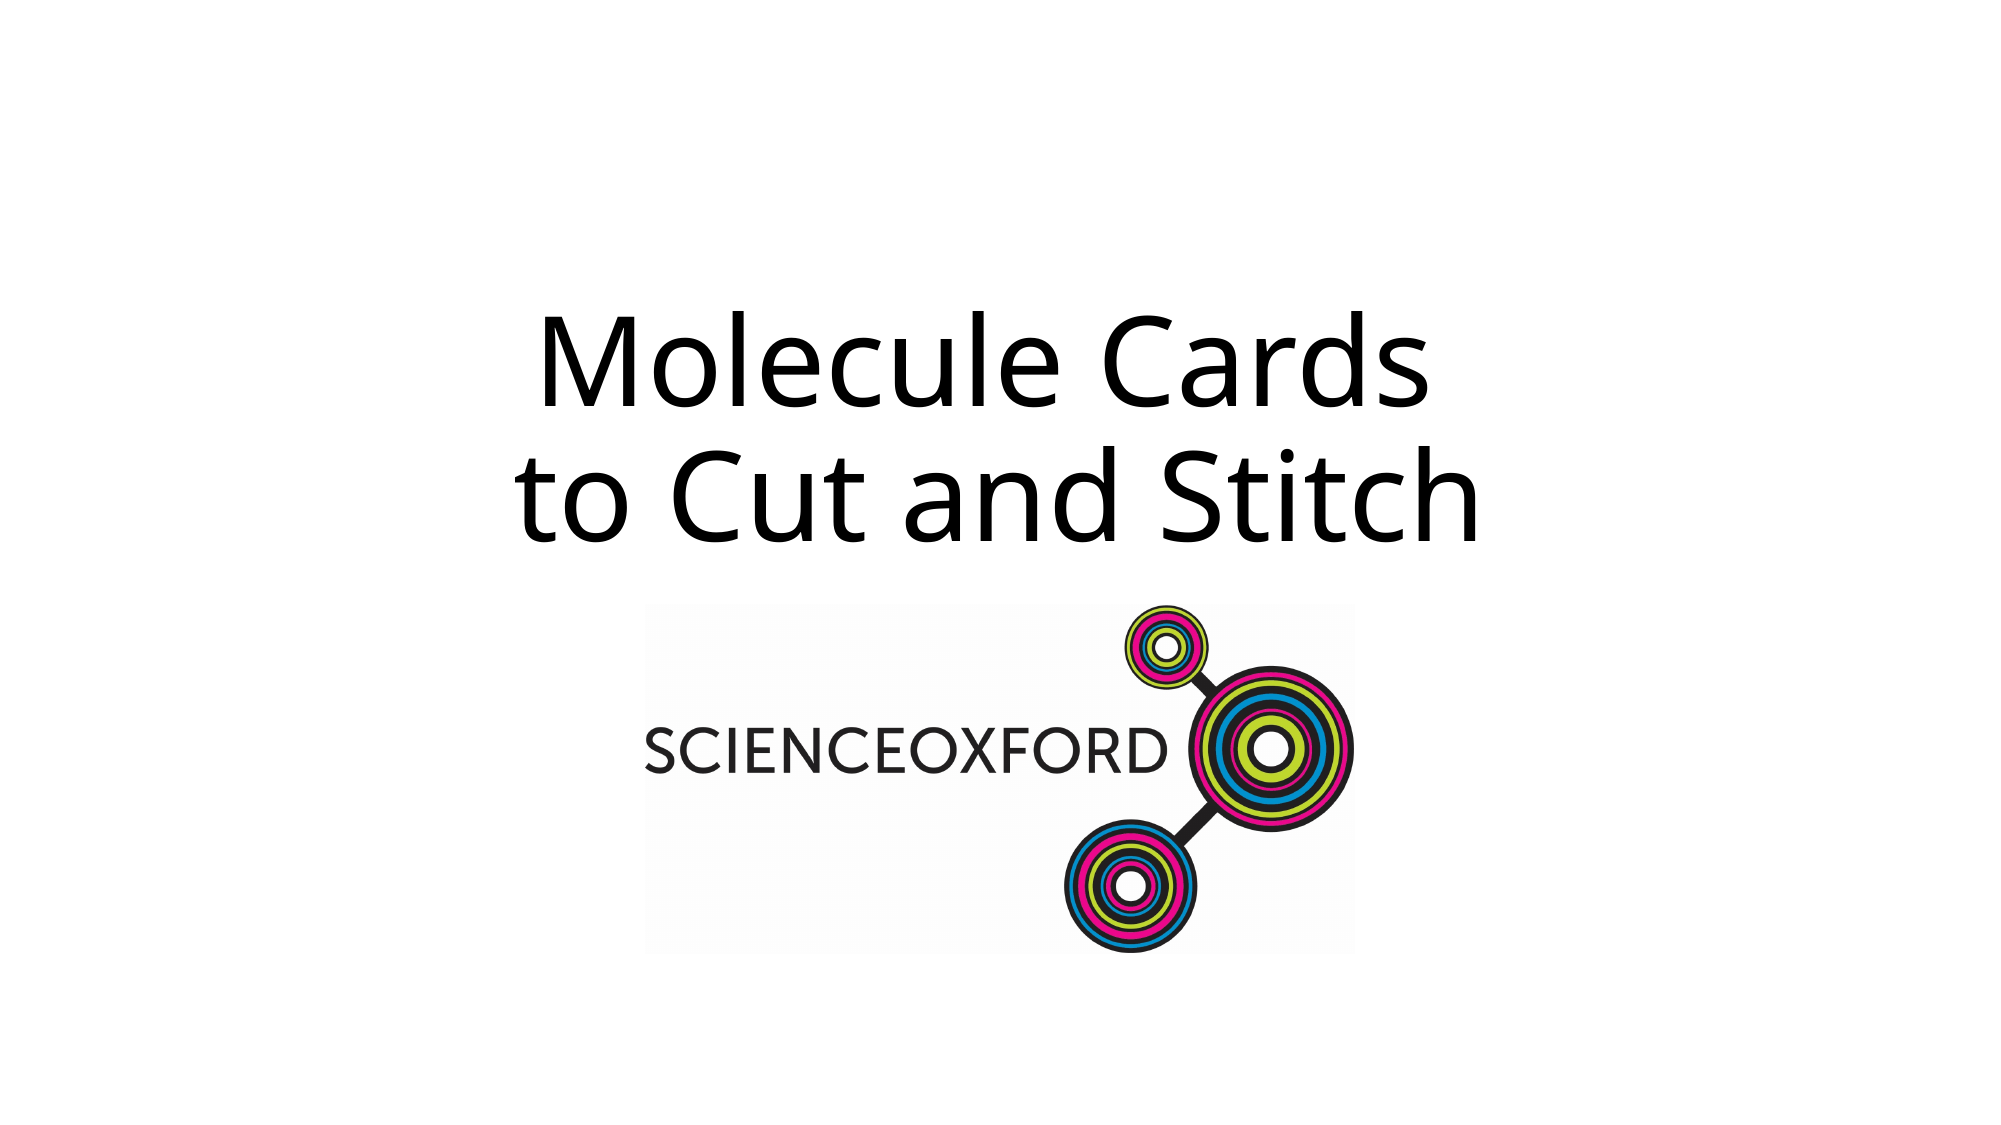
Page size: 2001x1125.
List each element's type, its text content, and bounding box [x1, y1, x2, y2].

title Molecule Cards to Cut and Stitch [249, 184, 1750, 576]
picture [644, 604, 1355, 954]
